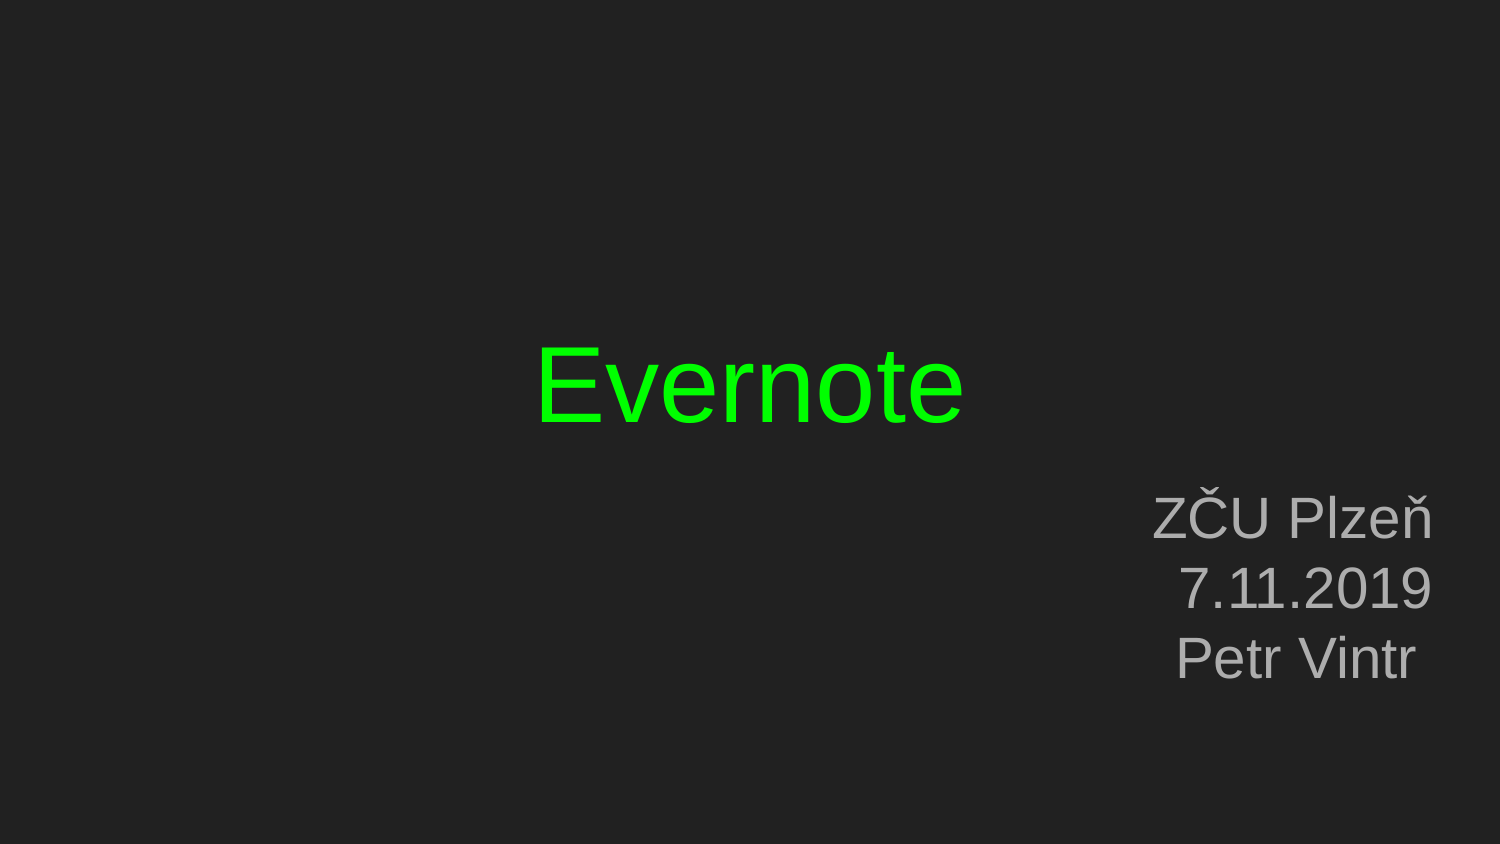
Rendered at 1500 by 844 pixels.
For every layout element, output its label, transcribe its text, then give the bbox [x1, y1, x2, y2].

subtitle ZČU Plzeň 7.11.2019 Petr Vintr [51, 464, 1449, 595]
title Evernote [51, 122, 1449, 459]
